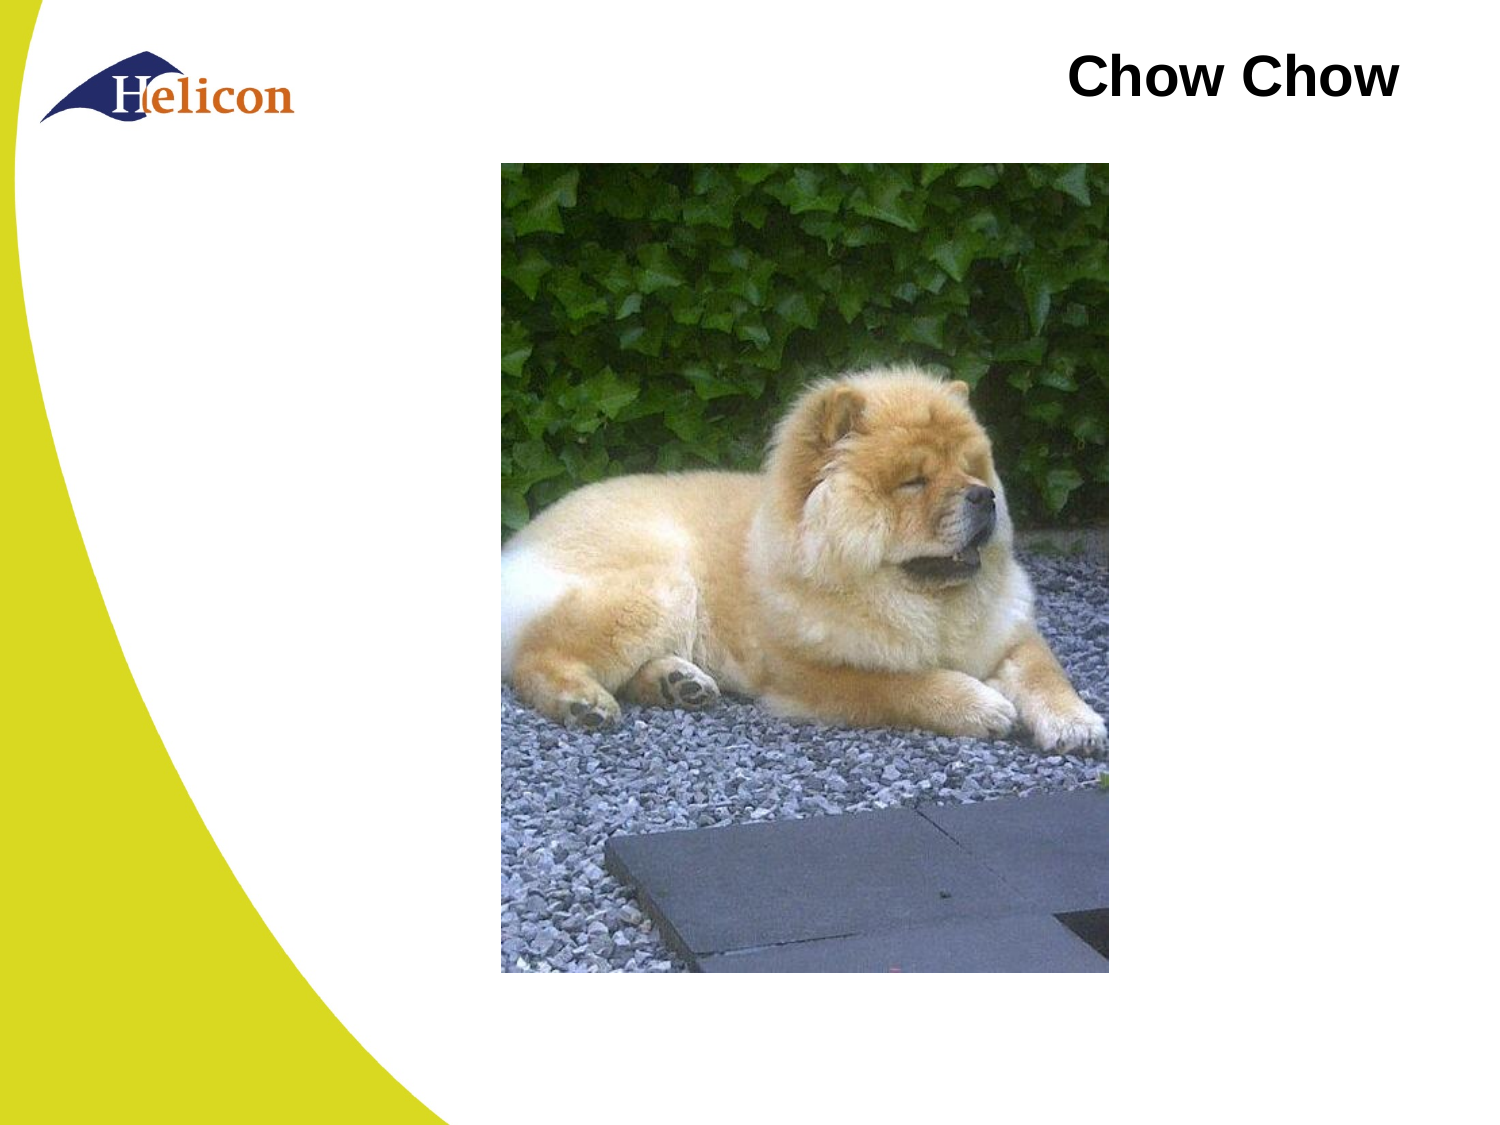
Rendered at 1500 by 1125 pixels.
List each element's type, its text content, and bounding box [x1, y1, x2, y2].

picture [0, 0, 1500, 1125]
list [501, 163, 1109, 973]
title Chow Chow [324, 54, 1415, 161]
